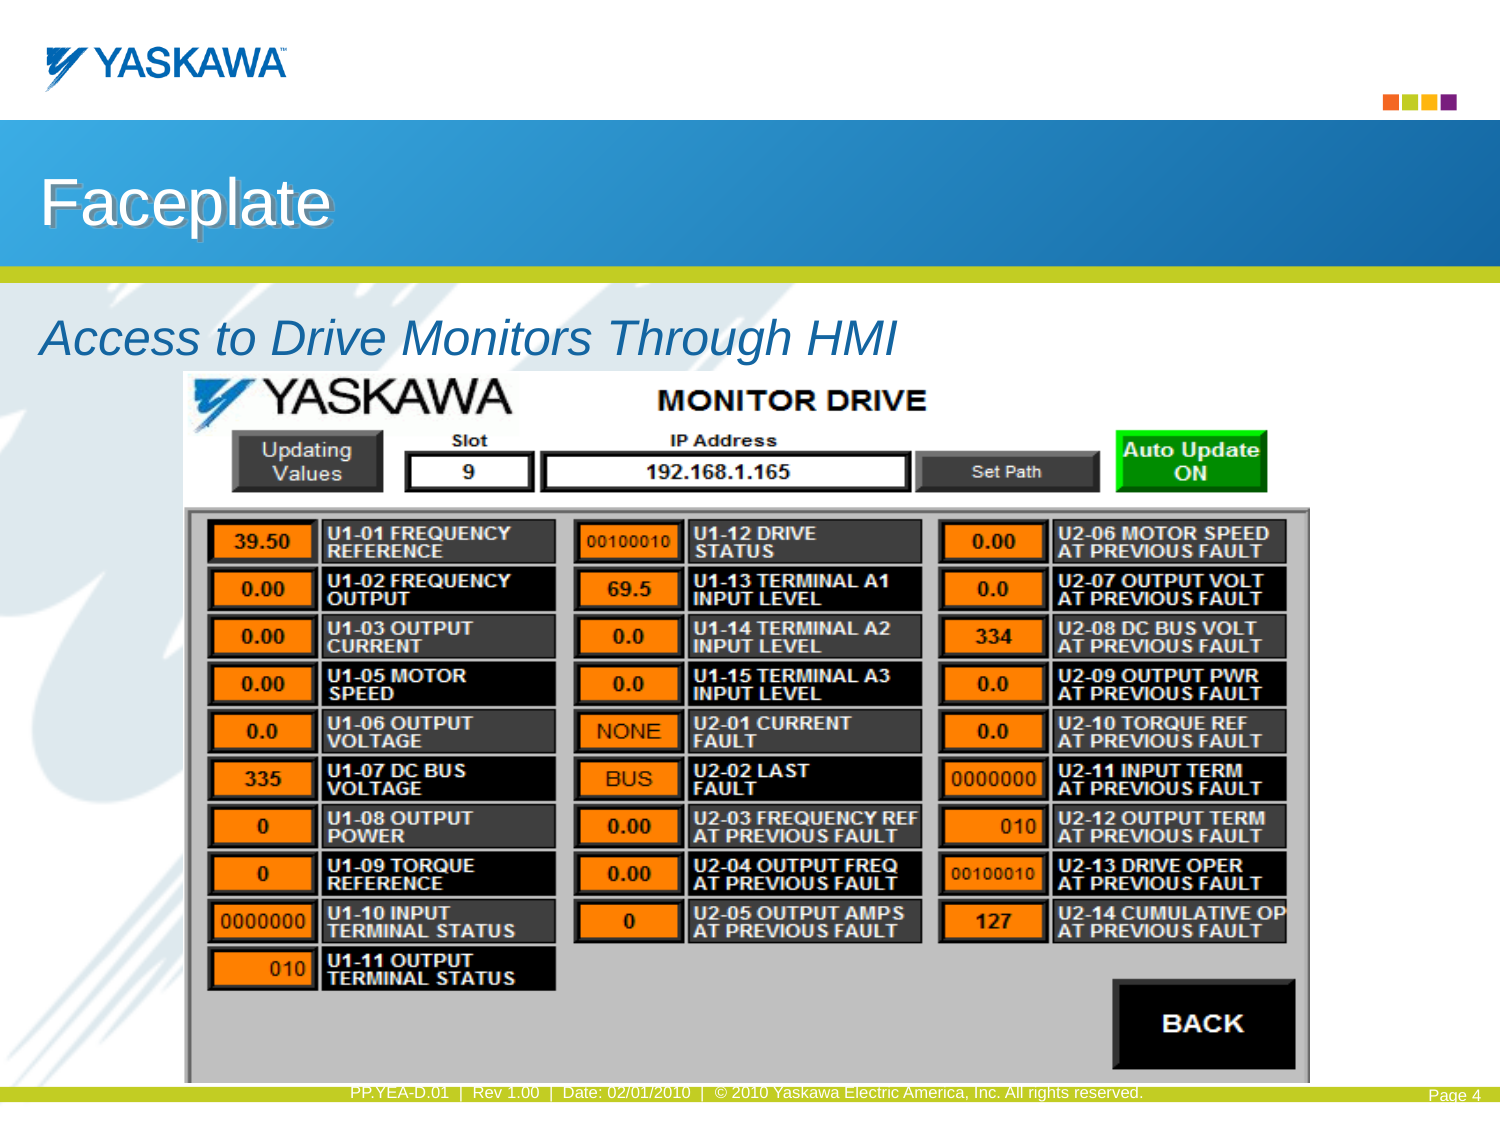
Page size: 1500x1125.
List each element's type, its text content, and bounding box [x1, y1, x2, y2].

picture [45, 46, 287, 92]
list Access to Drive Monitors Through HMI [24, 297, 1326, 986]
title Faceplate [24, 122, 1351, 276]
picture [183, 371, 1311, 1083]
